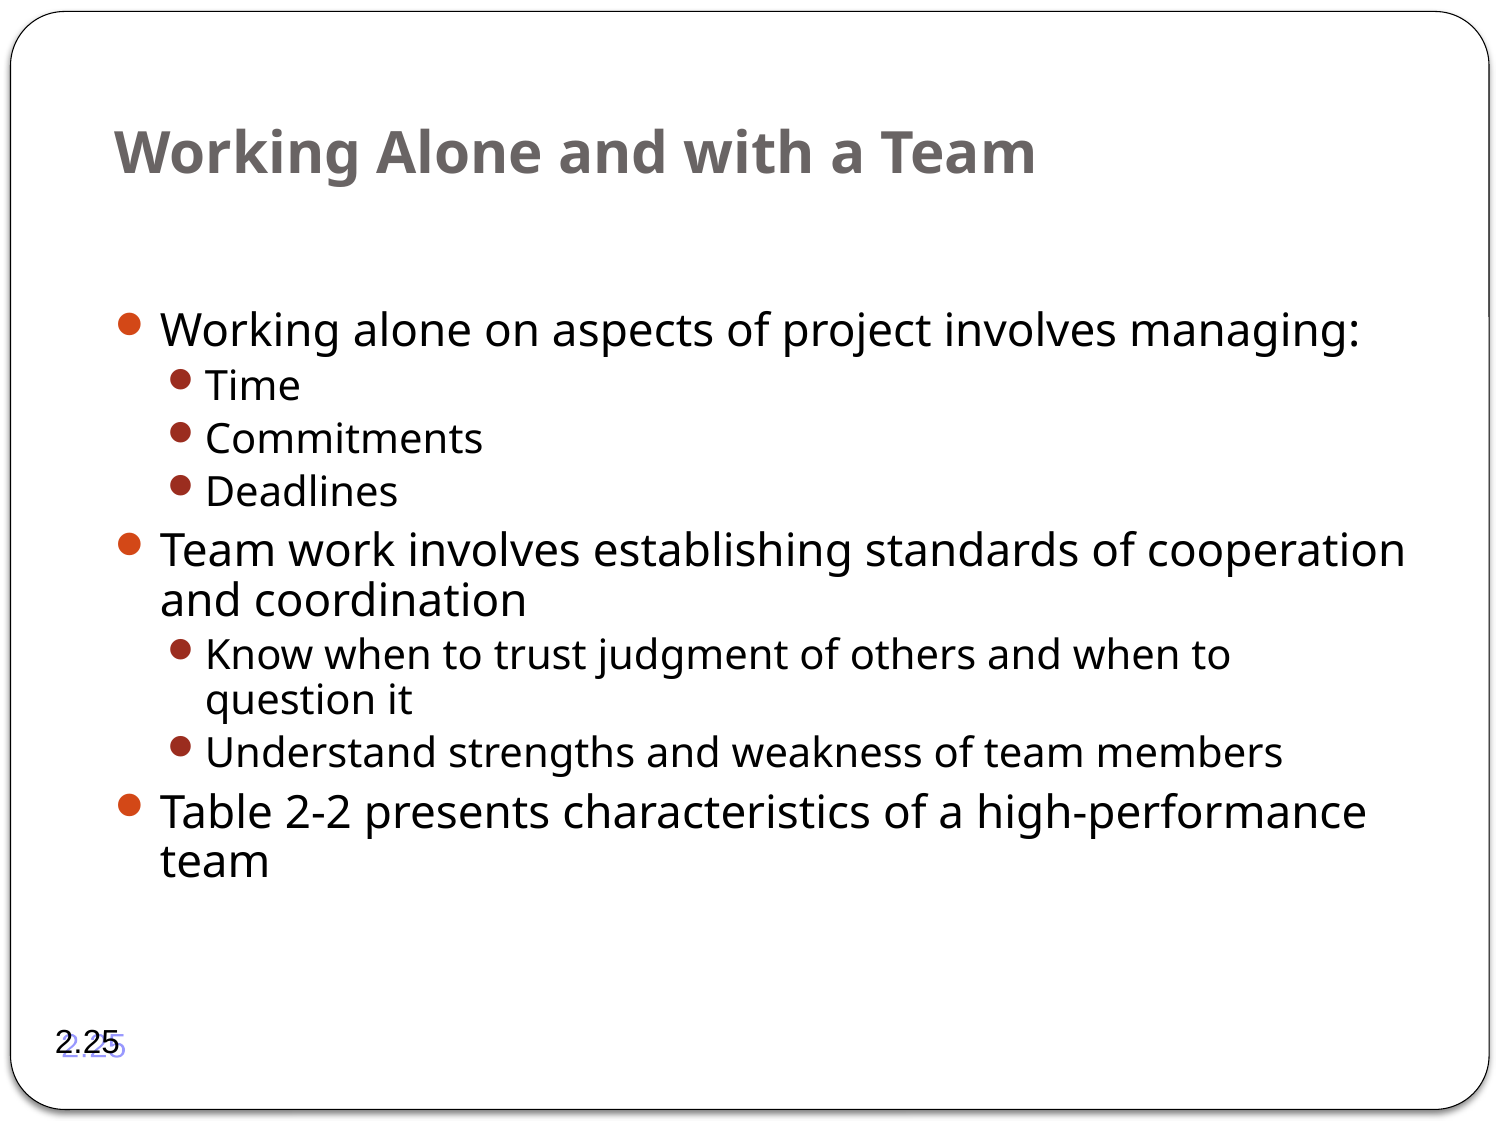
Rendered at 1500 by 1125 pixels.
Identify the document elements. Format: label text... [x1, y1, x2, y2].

title Working Alone and with a Team [99, 87, 1375, 200]
text_box 2.25 [37, 1012, 138, 1107]
list Working alone on aspects of project involves managing: Time Commitments Deadlines Team work involves establishing standards of cooperation and coordination Know when to trust judgment of others and when to question it Understand strengths and weakness of team members Table 2-2 presents characteristics of a high-performance team [99, 299, 1425, 975]
